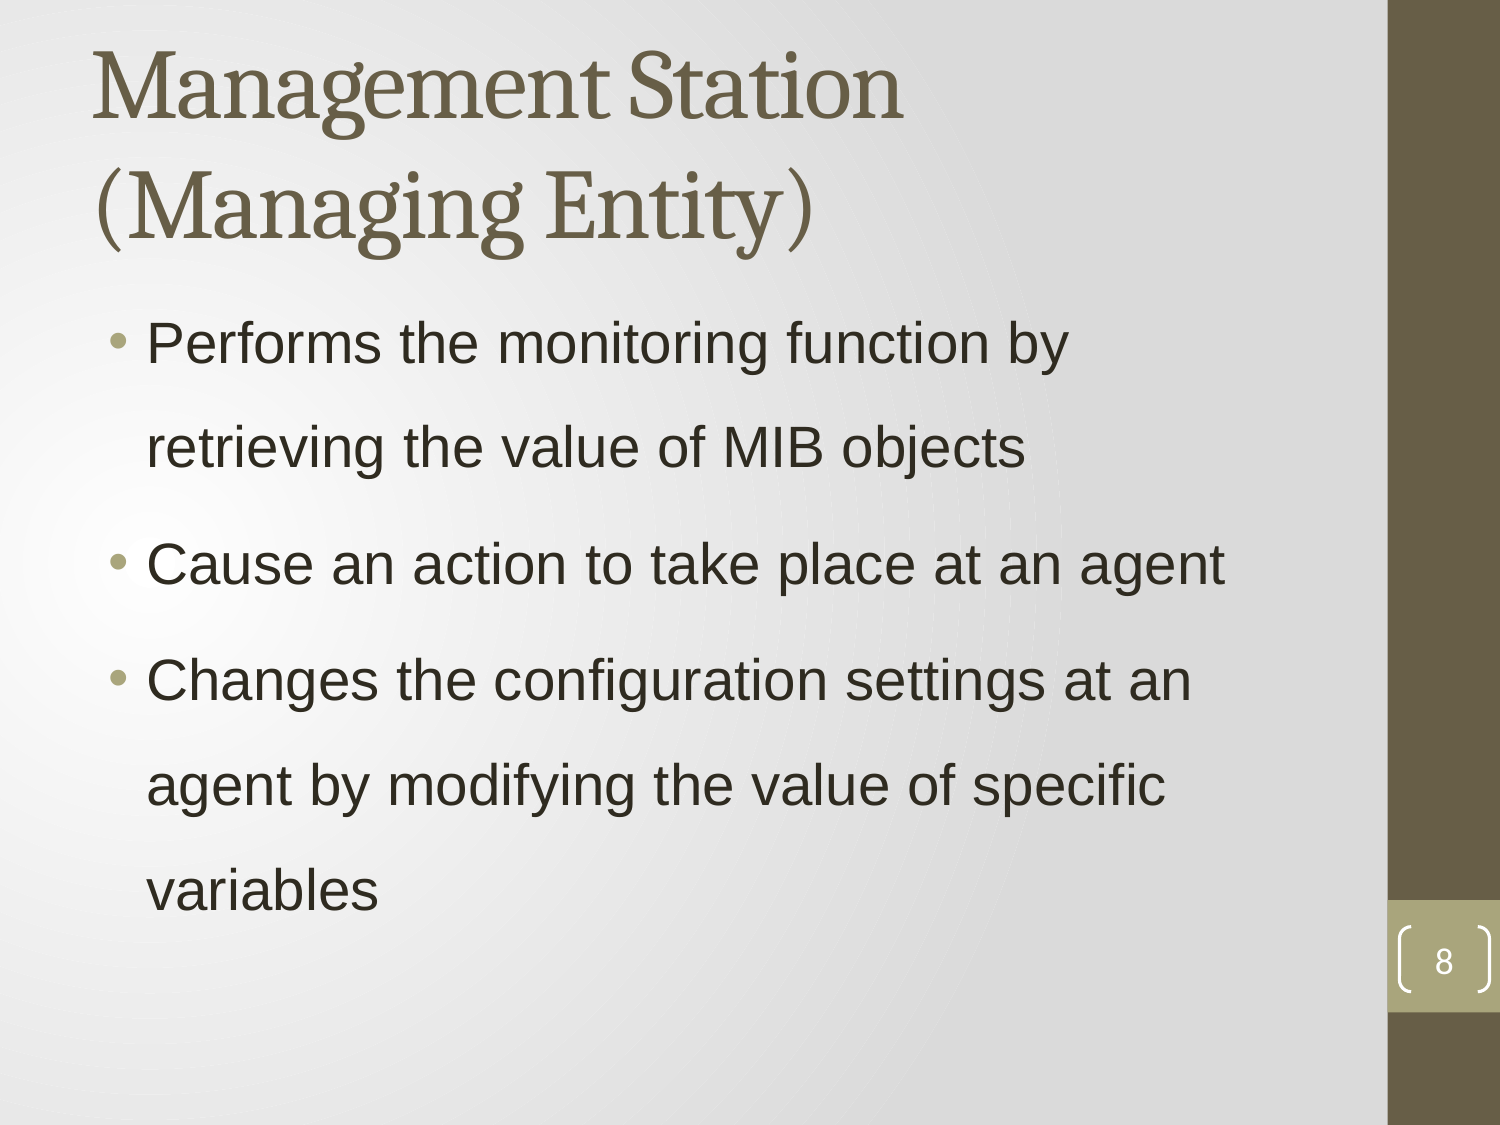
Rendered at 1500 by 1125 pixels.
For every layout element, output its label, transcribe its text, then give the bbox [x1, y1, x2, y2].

list Performs the monitoring function by retrieving the value of MIB objects Cause an action to take place at an agent Changes the configuration settings at an agent by modifying the value of specific variables [75, 262, 1325, 1050]
slide_number 8 [1397, 925, 1492, 994]
title Management Station (Managing Entity) [75, 45, 1325, 233]
